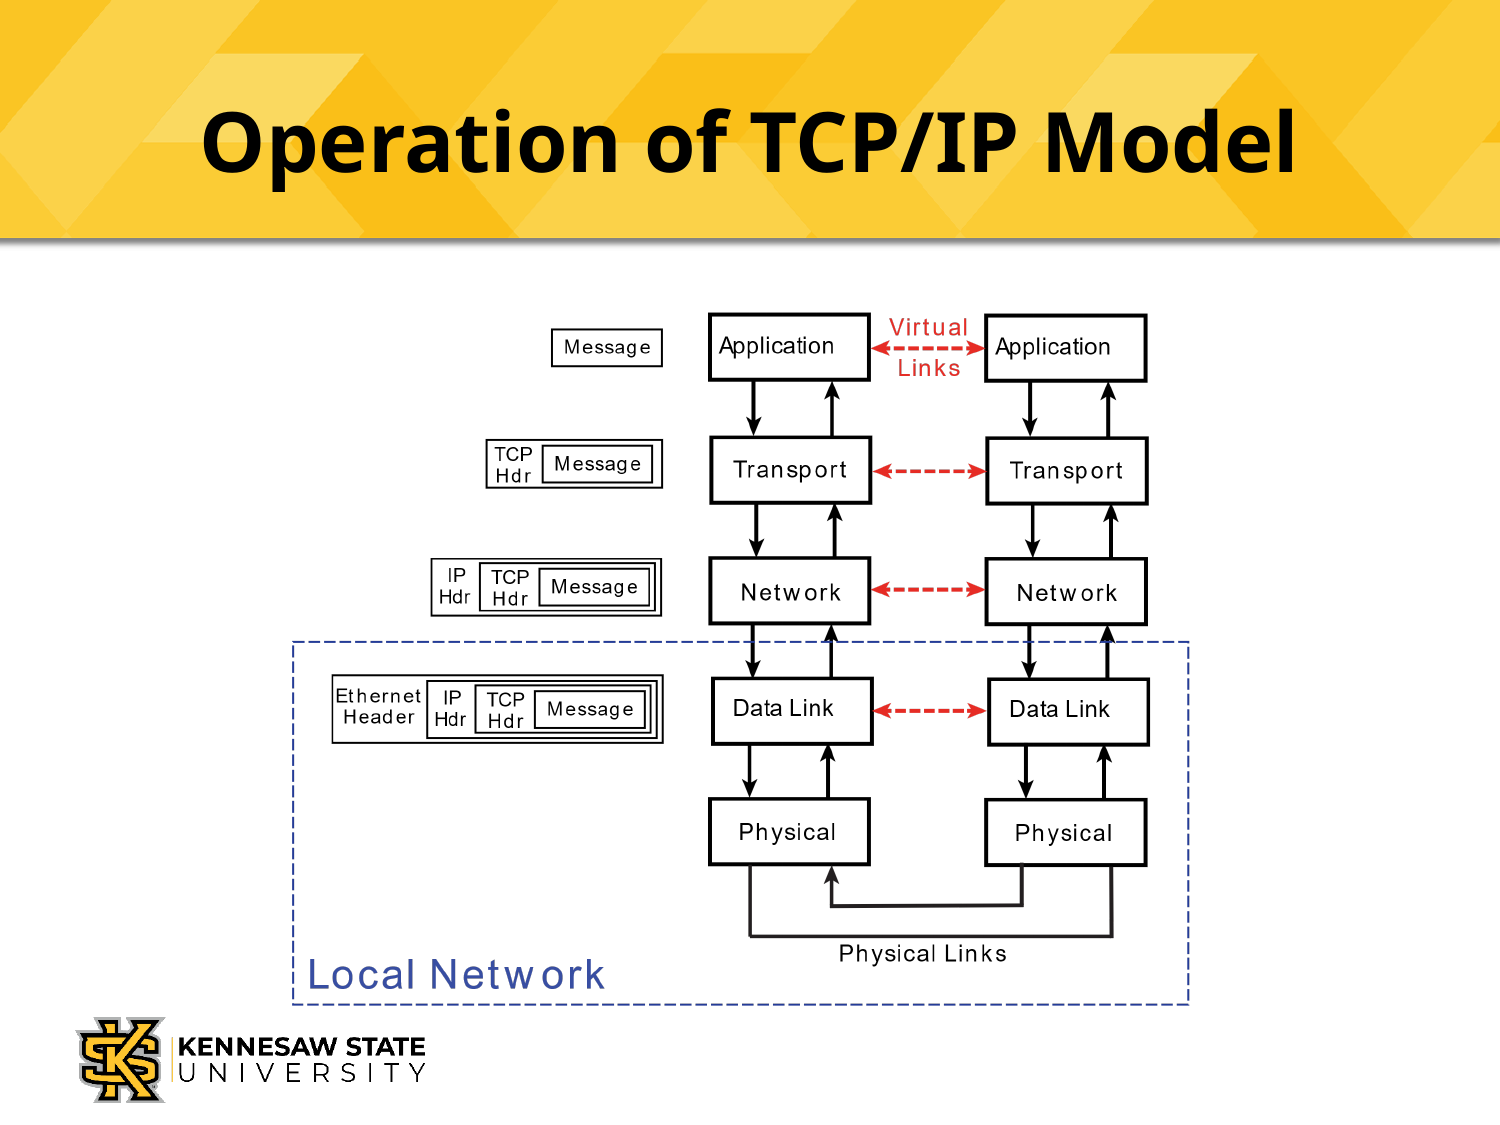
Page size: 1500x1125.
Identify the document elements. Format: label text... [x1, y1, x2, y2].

title Operation of TCP/IP Model [75, 45, 1425, 233]
picture [0, 0, 1500, 1103]
